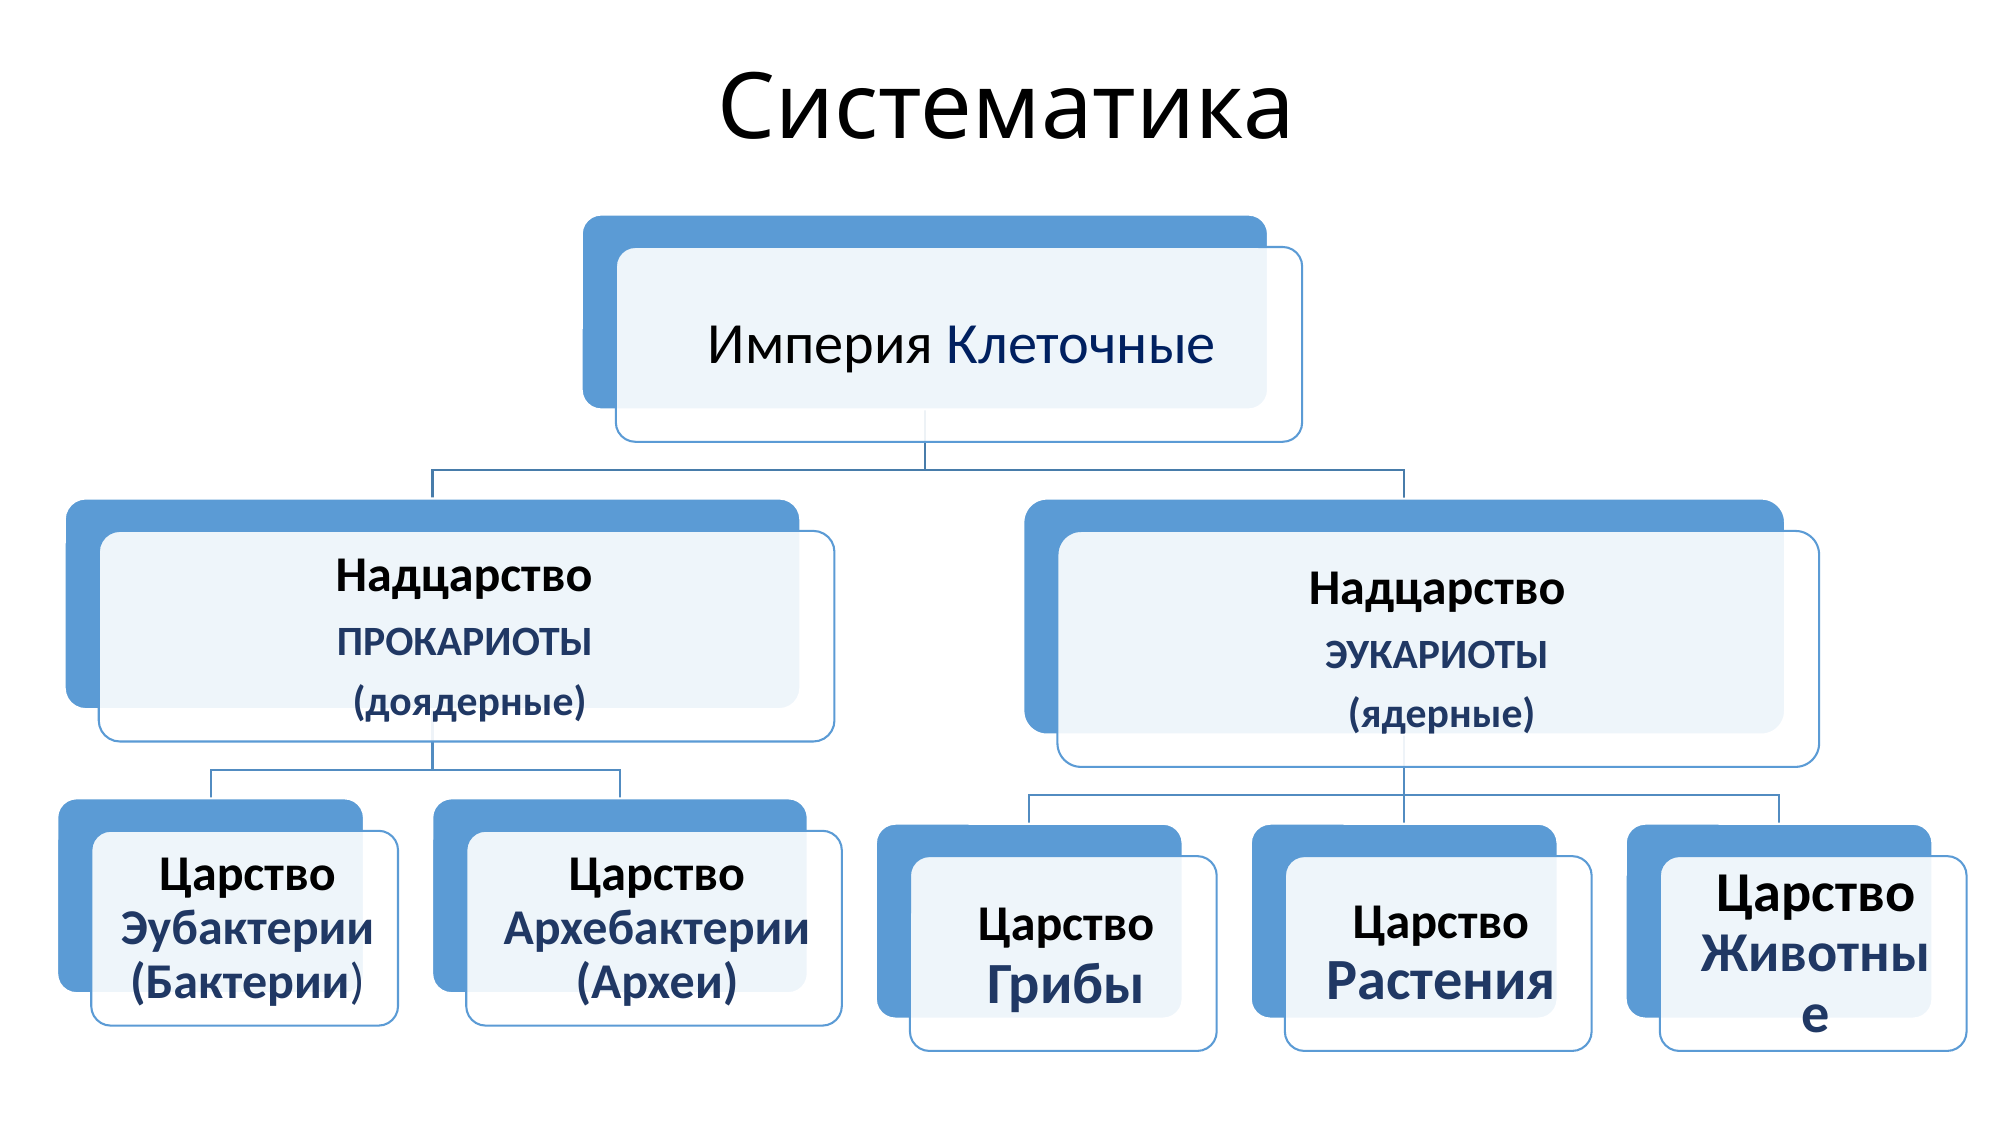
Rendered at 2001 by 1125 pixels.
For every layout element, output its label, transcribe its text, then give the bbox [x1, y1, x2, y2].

title Систематика [143, 0, 1869, 194]
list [56, 194, 1967, 1071]
